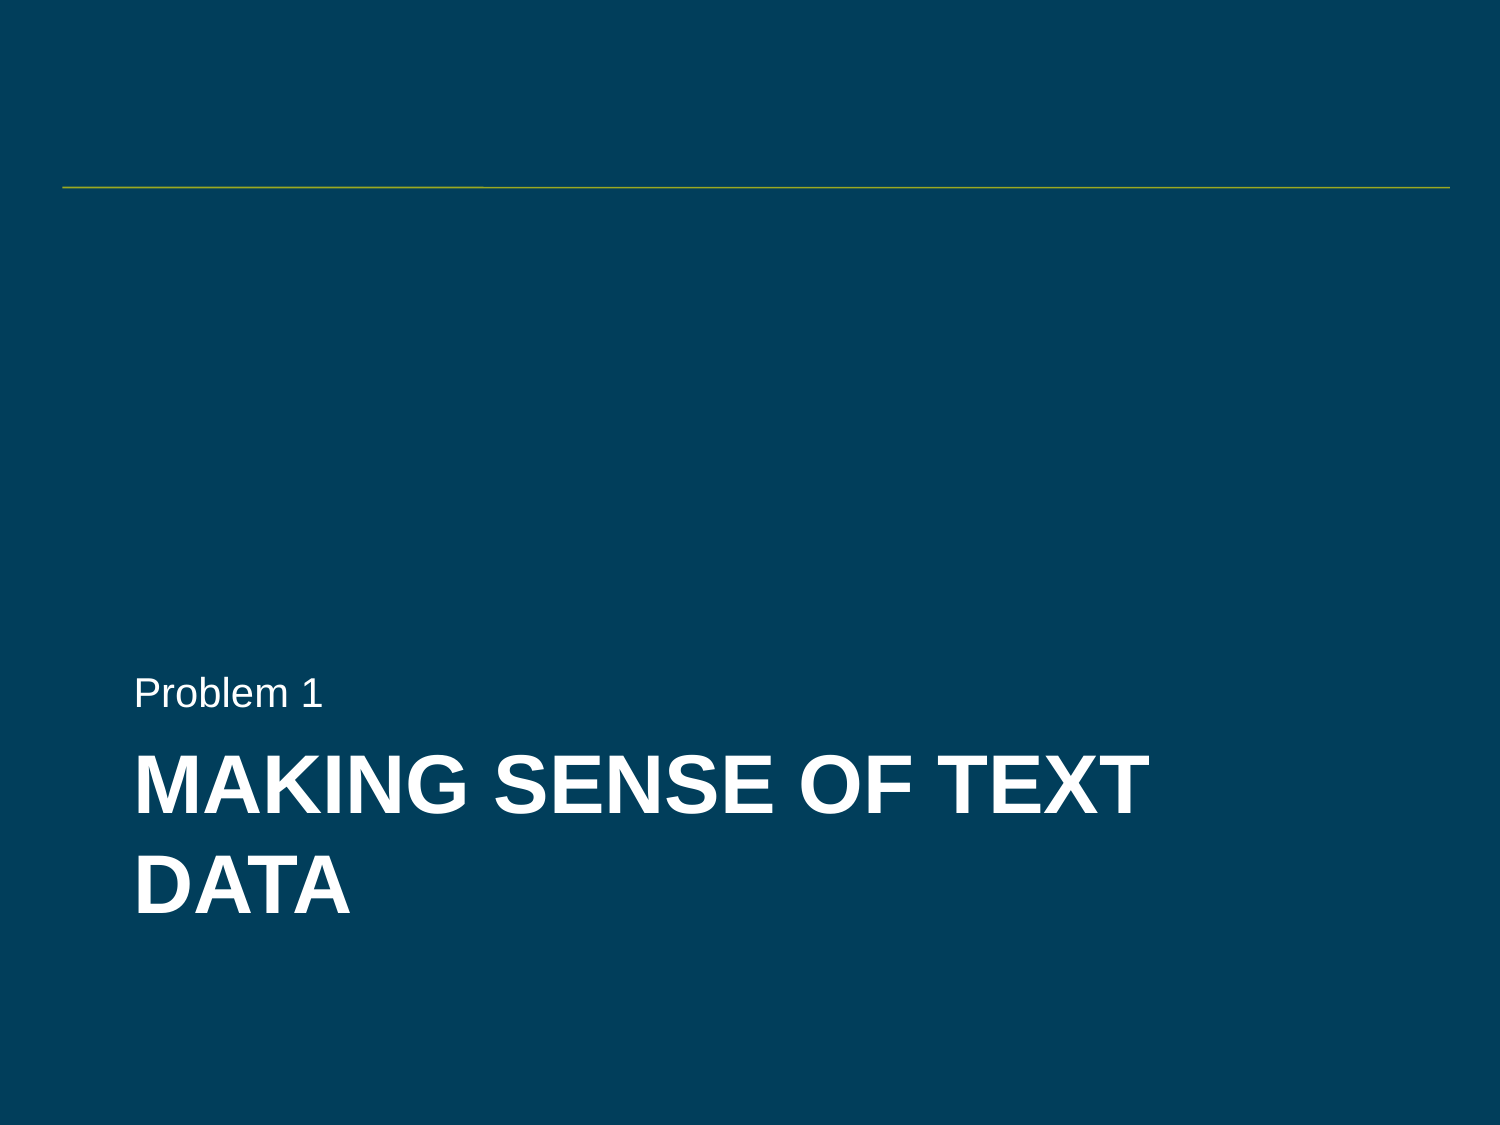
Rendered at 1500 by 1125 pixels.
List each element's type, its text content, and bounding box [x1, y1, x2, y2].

title Making sense of text data [118, 724, 1394, 947]
list Problem 1 [118, 476, 1394, 724]
